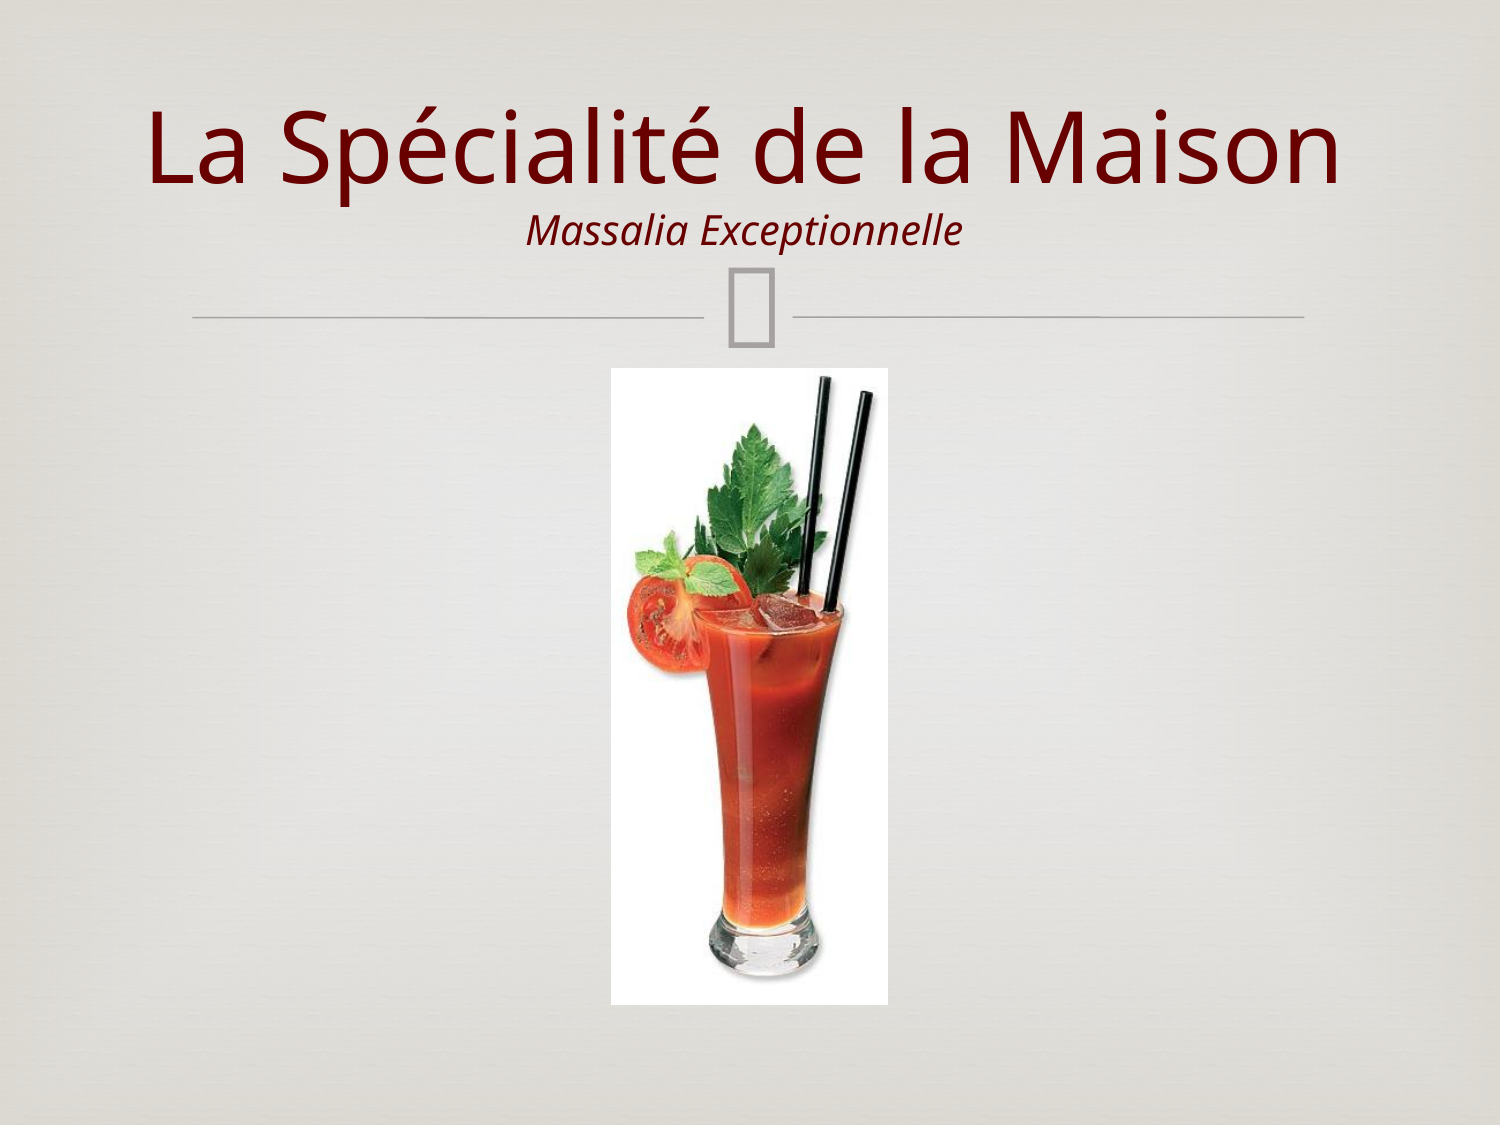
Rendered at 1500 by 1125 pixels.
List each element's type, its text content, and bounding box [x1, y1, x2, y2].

title La Spécialité de la Maison Massalia Exceptionnelle [112, 93, 1376, 244]
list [611, 368, 889, 1006]
